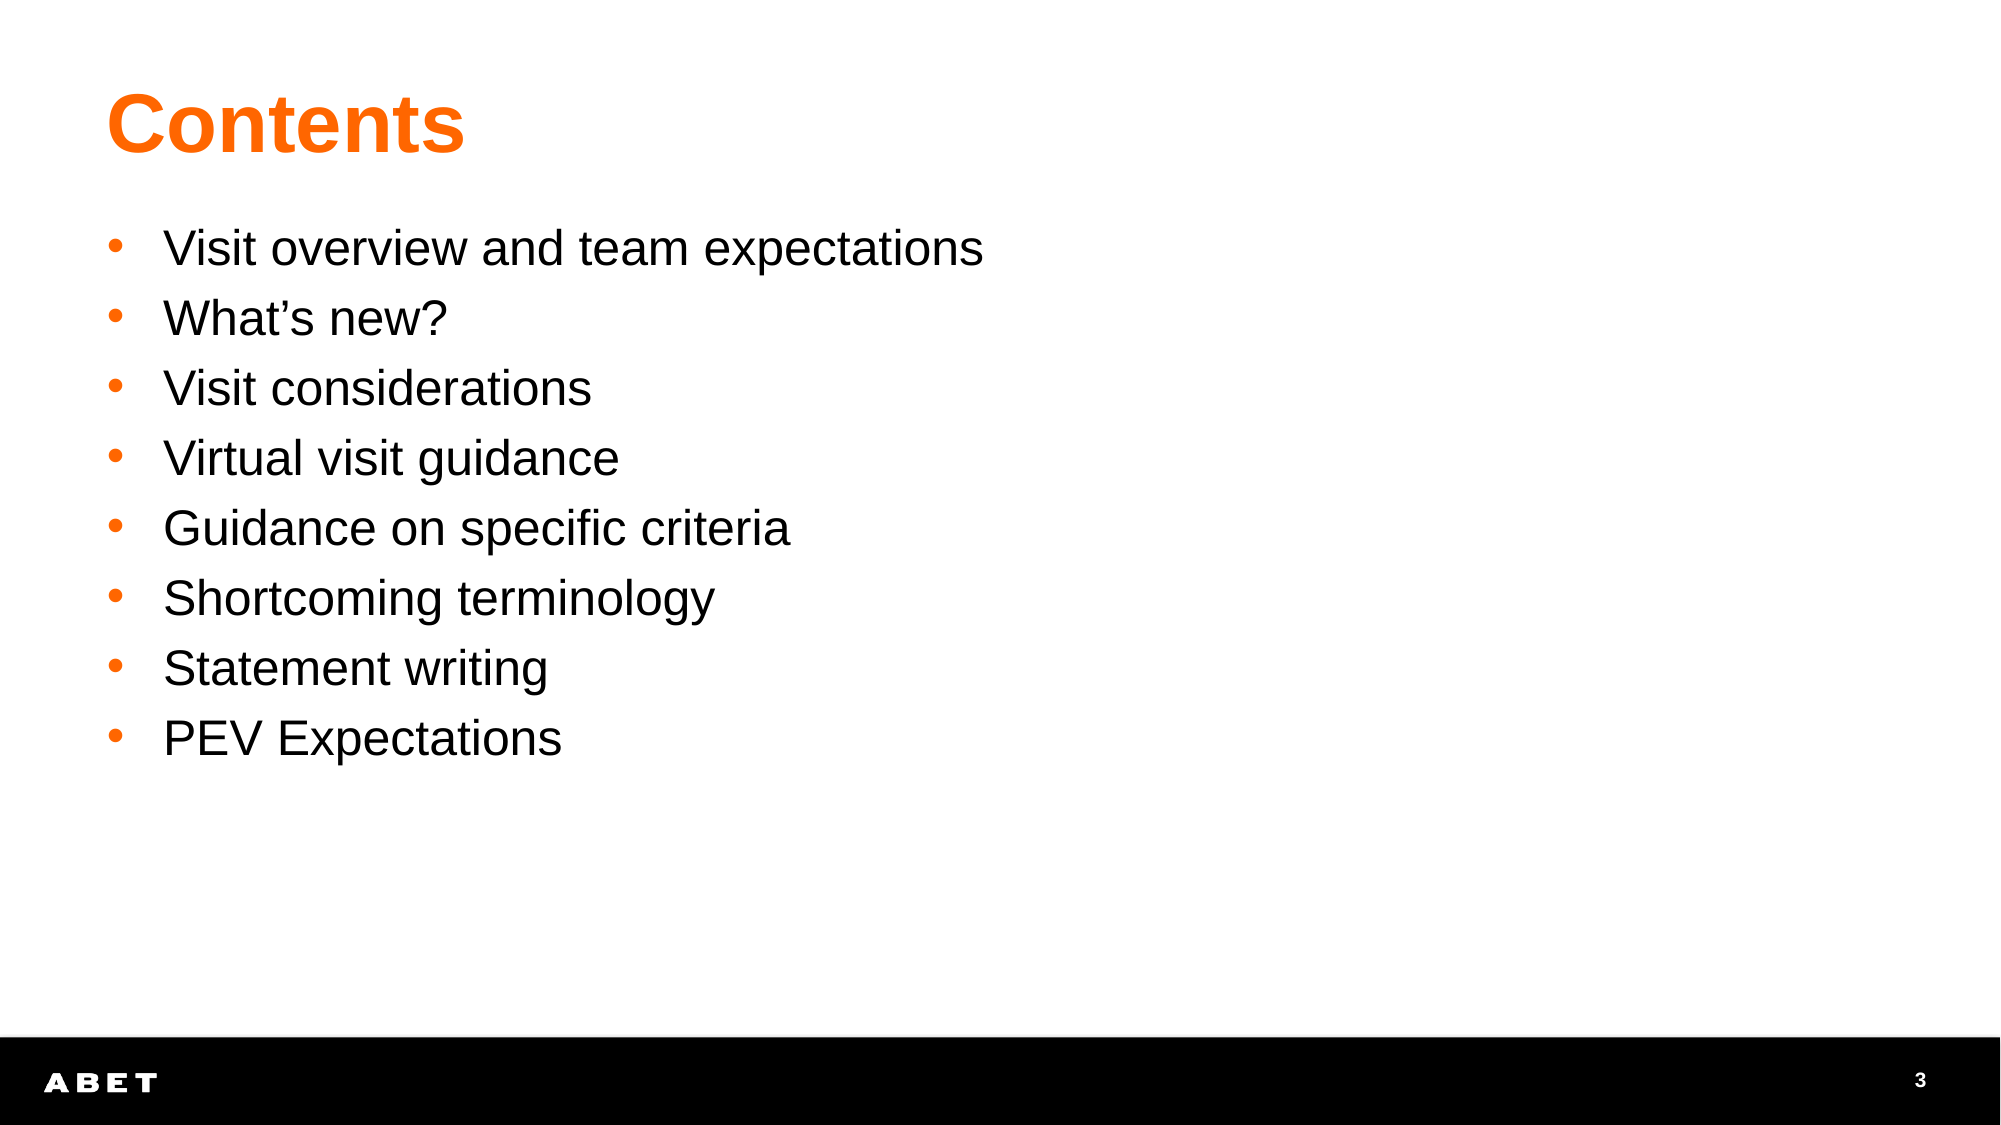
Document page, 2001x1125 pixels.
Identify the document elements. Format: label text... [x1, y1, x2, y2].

picture [16, 1052, 184, 1113]
list Visit overview and team expectations What’s new? Visit considerations Virtual visit guidance Guidance on specific criteria Shortcoming terminology Statement writing PEV Expectations [92, 207, 1911, 993]
title Contents [92, 61, 1893, 193]
